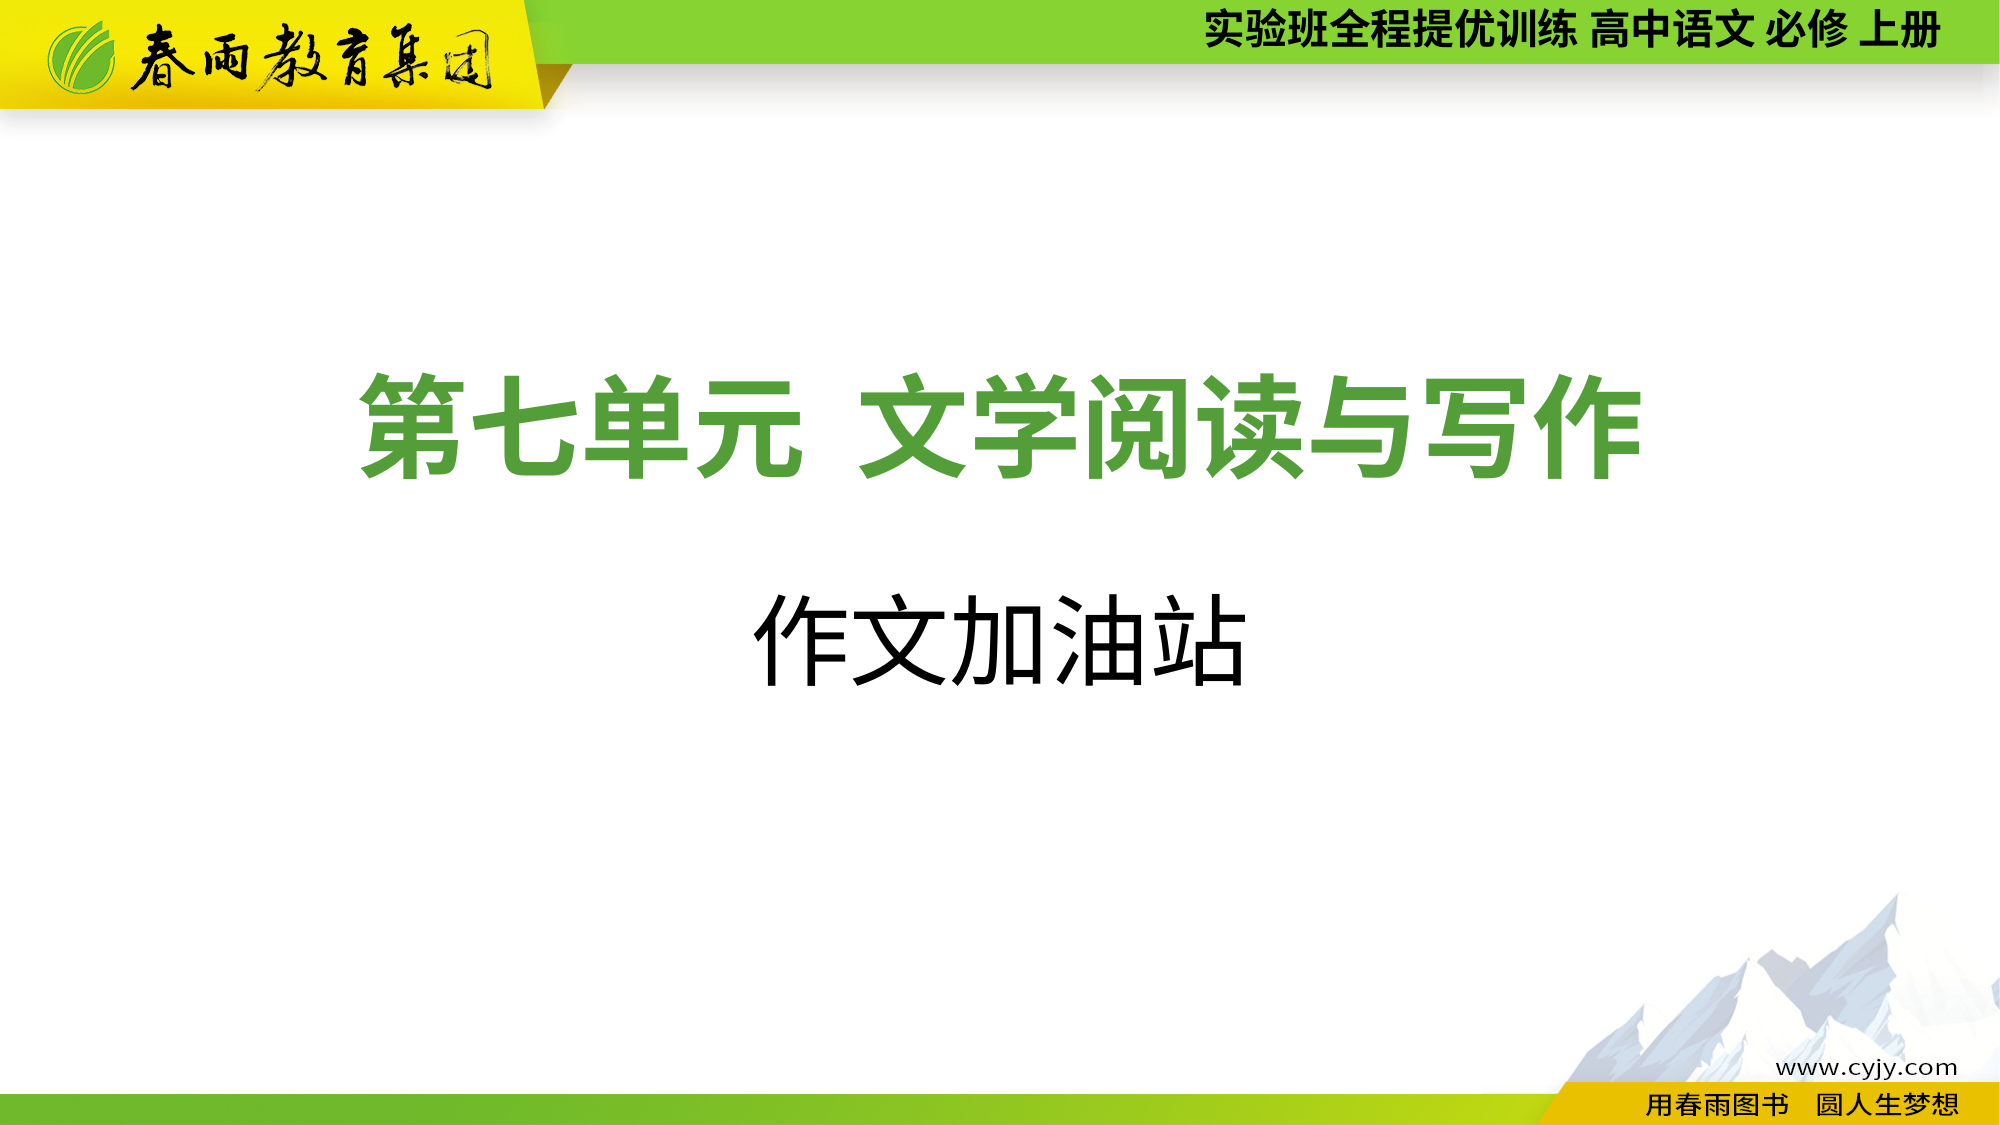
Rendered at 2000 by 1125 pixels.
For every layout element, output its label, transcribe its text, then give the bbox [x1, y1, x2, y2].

picture [0, 0, 2000, 1125]
text_box 作文加油站 [54, 511, 1946, 706]
text_box 第七单元 文学阅读与写作 [54, 282, 1946, 500]
